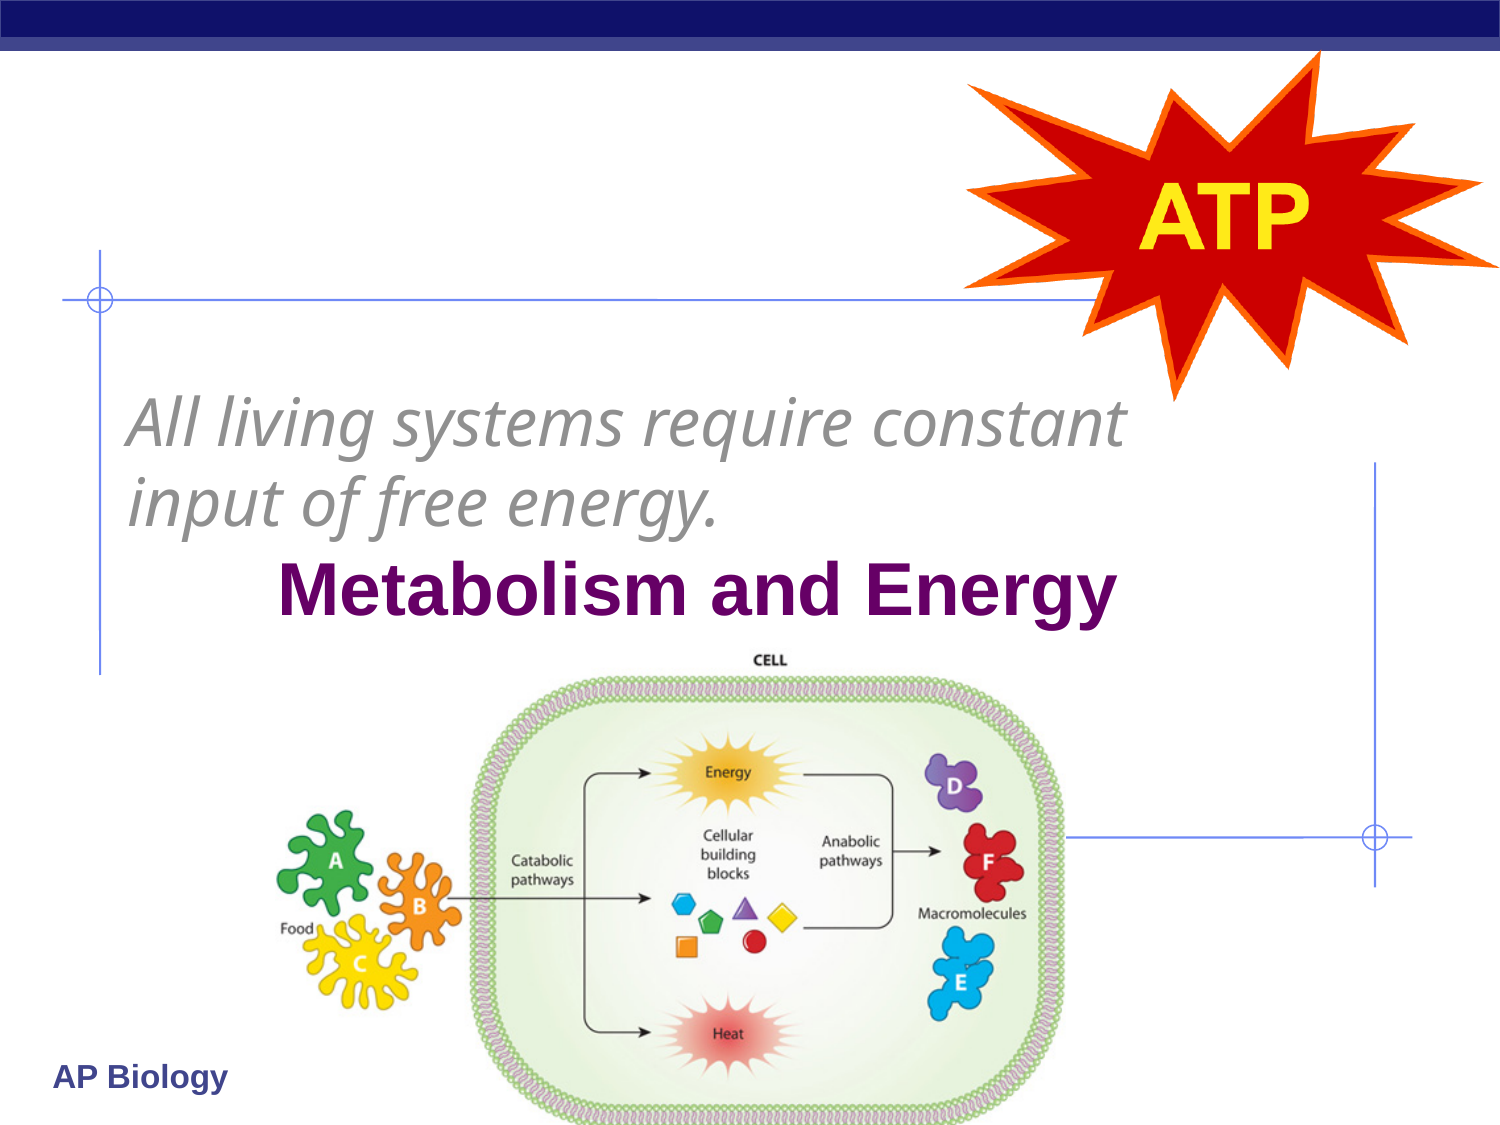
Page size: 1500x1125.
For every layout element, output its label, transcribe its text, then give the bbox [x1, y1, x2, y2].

title All living systems require constant input of free energy. Metabolism and Energy [112, 299, 1300, 638]
picture [274, 647, 1067, 1125]
picture [962, 49, 1500, 402]
